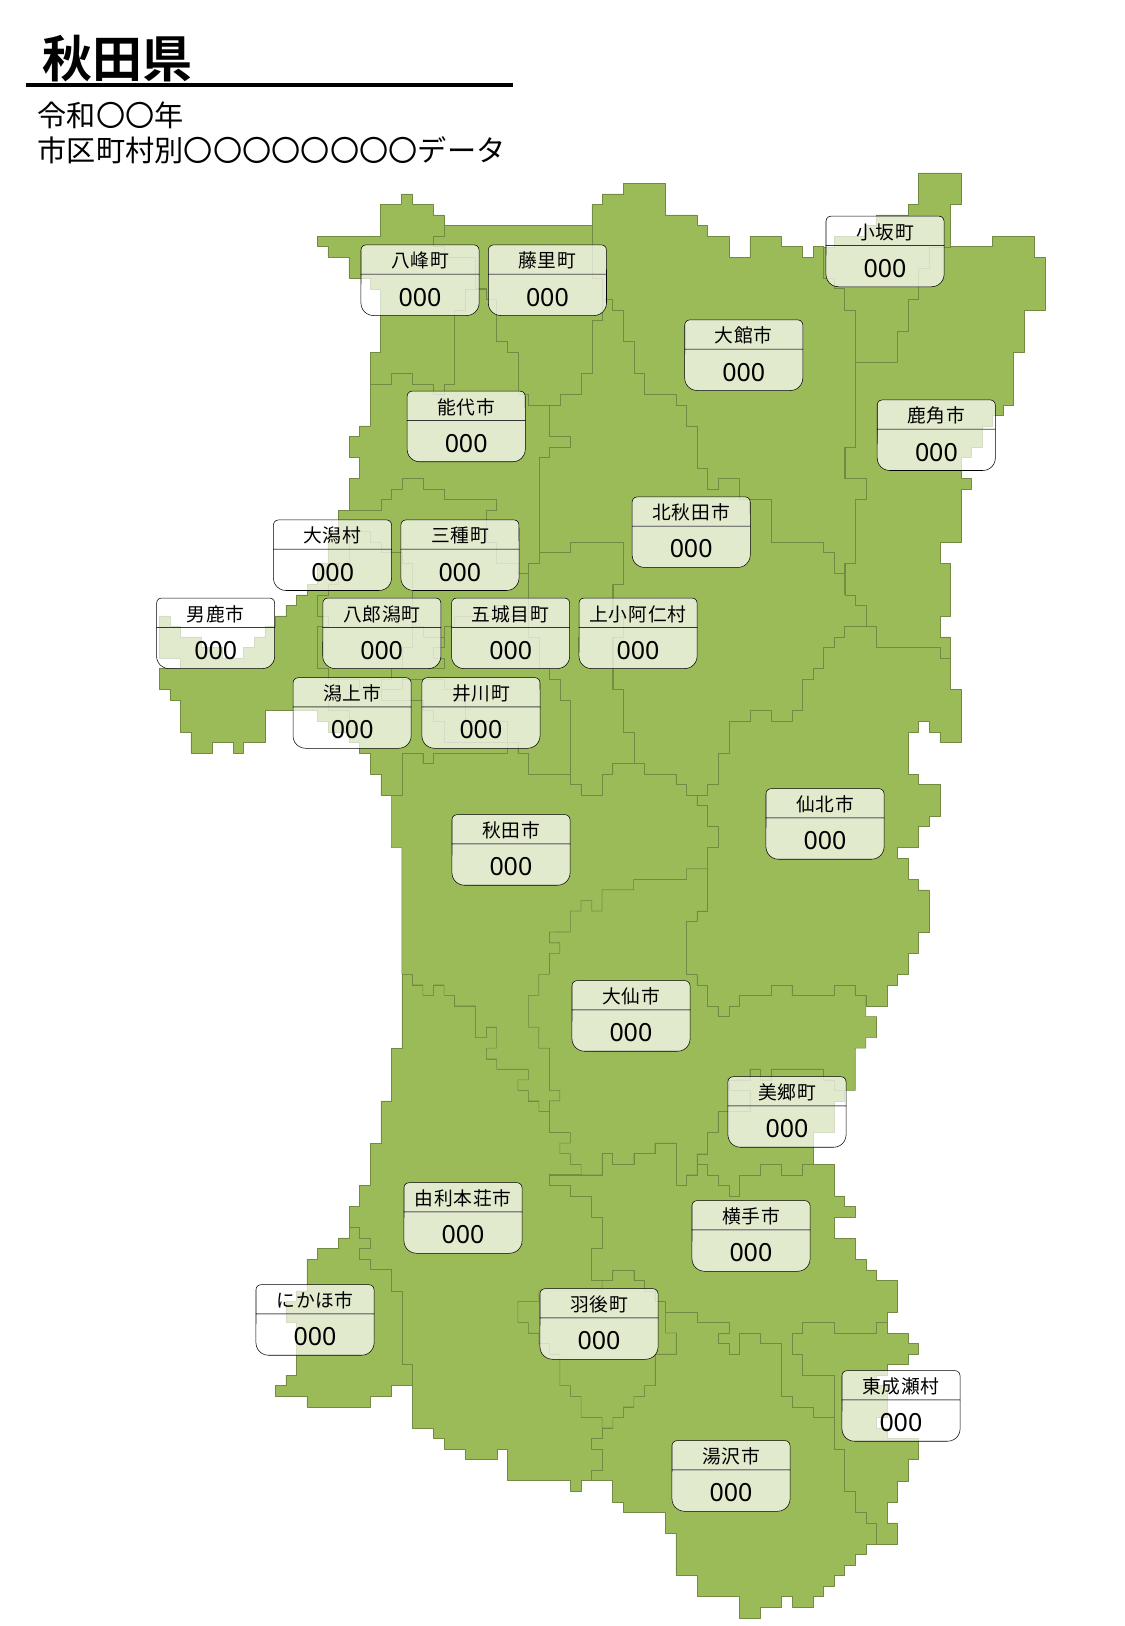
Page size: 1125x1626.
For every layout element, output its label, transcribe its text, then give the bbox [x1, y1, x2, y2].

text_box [631, 496, 751, 568]
text_box 秋田県 [27, 20, 208, 84]
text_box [841, 1370, 961, 1442]
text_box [292, 677, 412, 749]
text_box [578, 597, 698, 669]
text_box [684, 319, 804, 391]
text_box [159, 172, 1046, 1619]
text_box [571, 980, 691, 1052]
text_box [400, 519, 520, 591]
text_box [825, 215, 945, 288]
text_box 秋田県 [27, 92, 208, 96]
text_box 令和〇〇年 市区町村別〇〇〇〇〇〇〇〇データ [23, 89, 521, 175]
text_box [156, 597, 275, 669]
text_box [451, 597, 570, 669]
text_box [691, 1200, 811, 1272]
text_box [273, 519, 392, 591]
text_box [539, 1288, 659, 1360]
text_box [488, 244, 607, 316]
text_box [876, 399, 996, 471]
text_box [451, 814, 571, 886]
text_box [403, 1182, 523, 1254]
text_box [360, 244, 480, 316]
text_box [255, 1284, 375, 1356]
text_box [765, 788, 885, 860]
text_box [671, 1440, 791, 1512]
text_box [421, 677, 541, 749]
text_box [406, 390, 526, 463]
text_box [727, 1076, 847, 1148]
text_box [322, 597, 442, 669]
